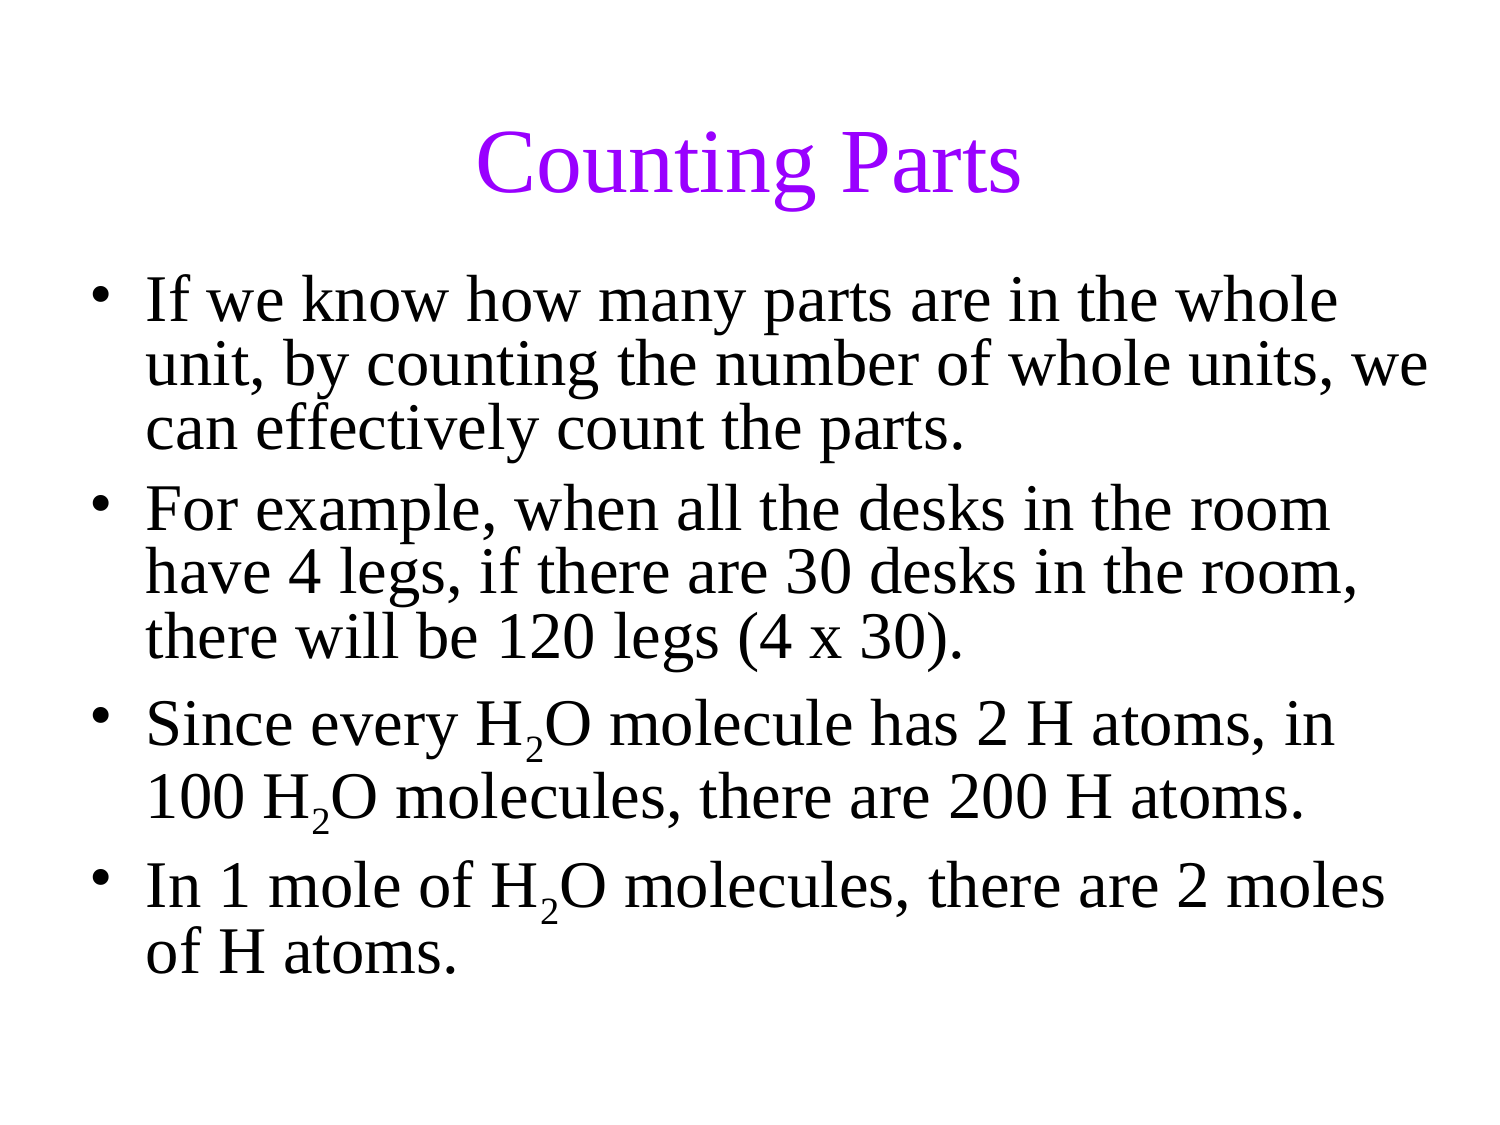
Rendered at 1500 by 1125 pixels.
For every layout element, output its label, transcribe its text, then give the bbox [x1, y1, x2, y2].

text_box Counting Parts [112, 62, 1388, 250]
text_box If we know how many parts are in the whole unit, by counting the number of whole units, we can effectively count the parts. For example, when all the desks in the room have 4 legs, if there are 30 desks in the room, there will be 120 legs (4 x 30). Since every H2O molecule has 2 H atoms, in 100 H2O molecules, there are 200 H atoms. In 1 mole of H2O molecules, there are 2 moles of H atoms. [74, 262, 1463, 1013]
